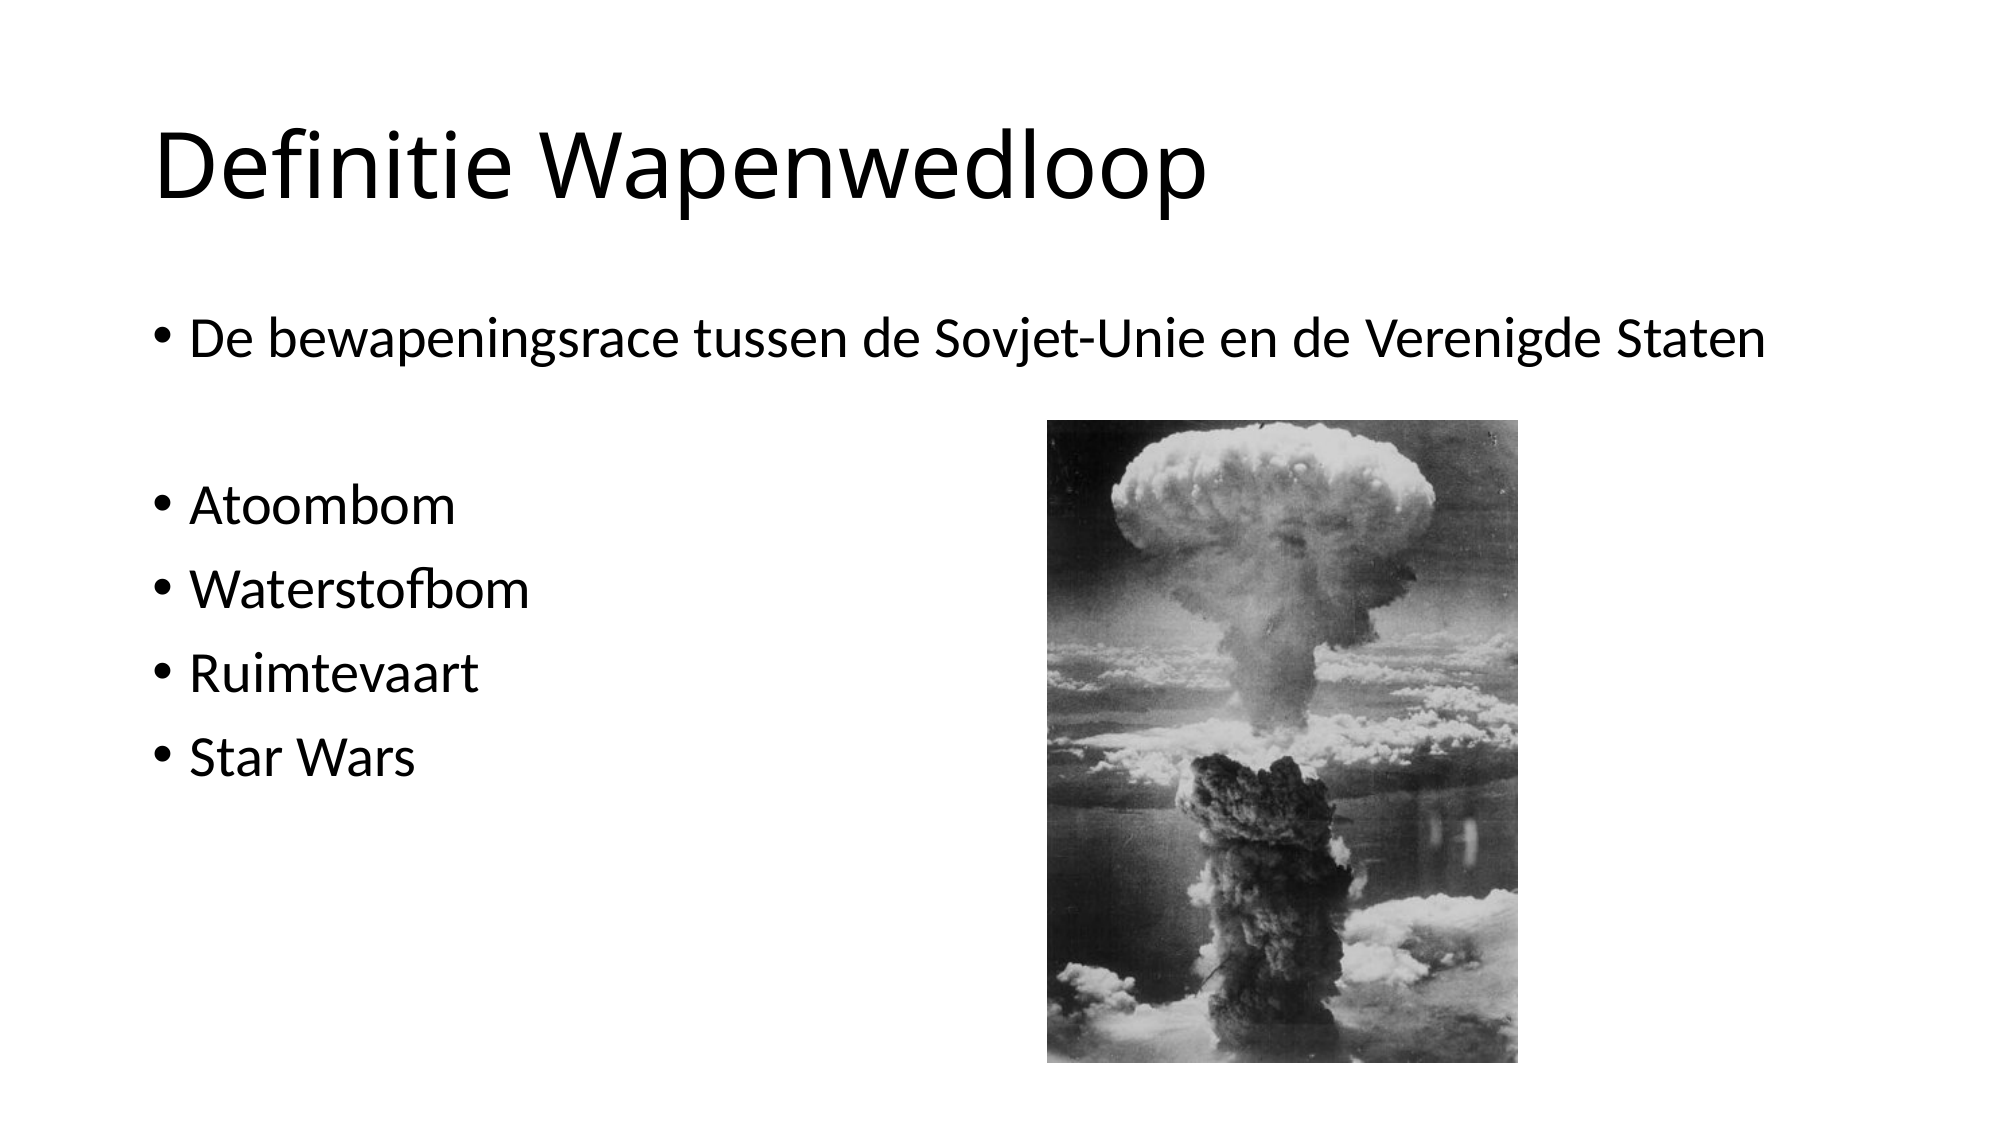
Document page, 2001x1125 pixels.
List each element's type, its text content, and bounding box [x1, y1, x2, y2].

list De bewapeningsrace tussen de Sovjet-Unie en de Verenigde Staten Atoombom Waterstofbom Ruimtevaart Star Wars [137, 299, 1863, 1014]
picture [1047, 420, 1518, 1063]
title Definitie Wapenwedloop [137, 59, 1863, 278]
